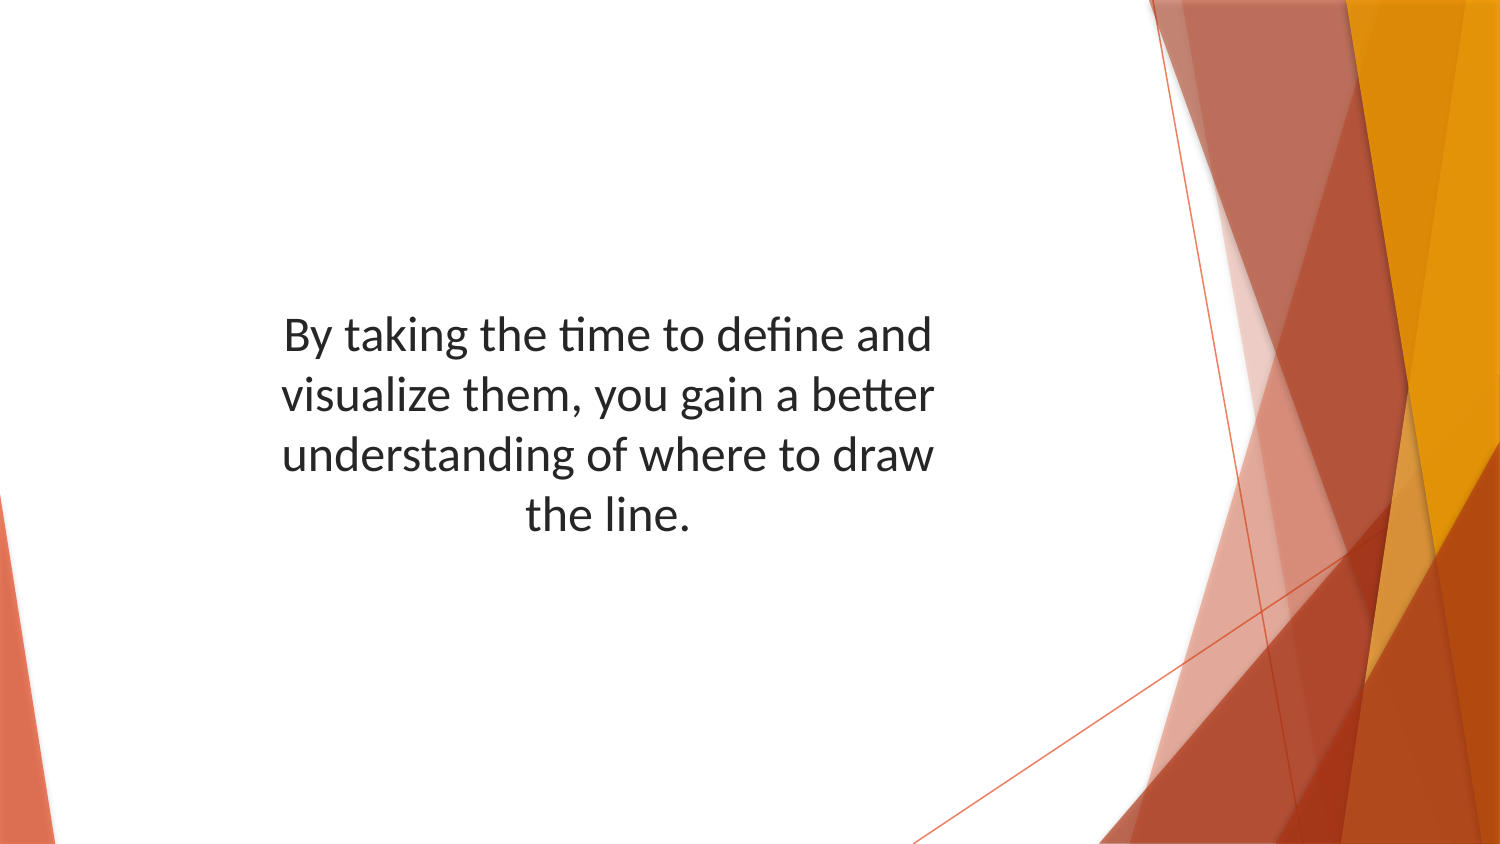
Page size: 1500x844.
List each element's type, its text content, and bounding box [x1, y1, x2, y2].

list By taking the time to define and visualize them, you gain a better understanding of where to draw the line. [230, 114, 987, 729]
